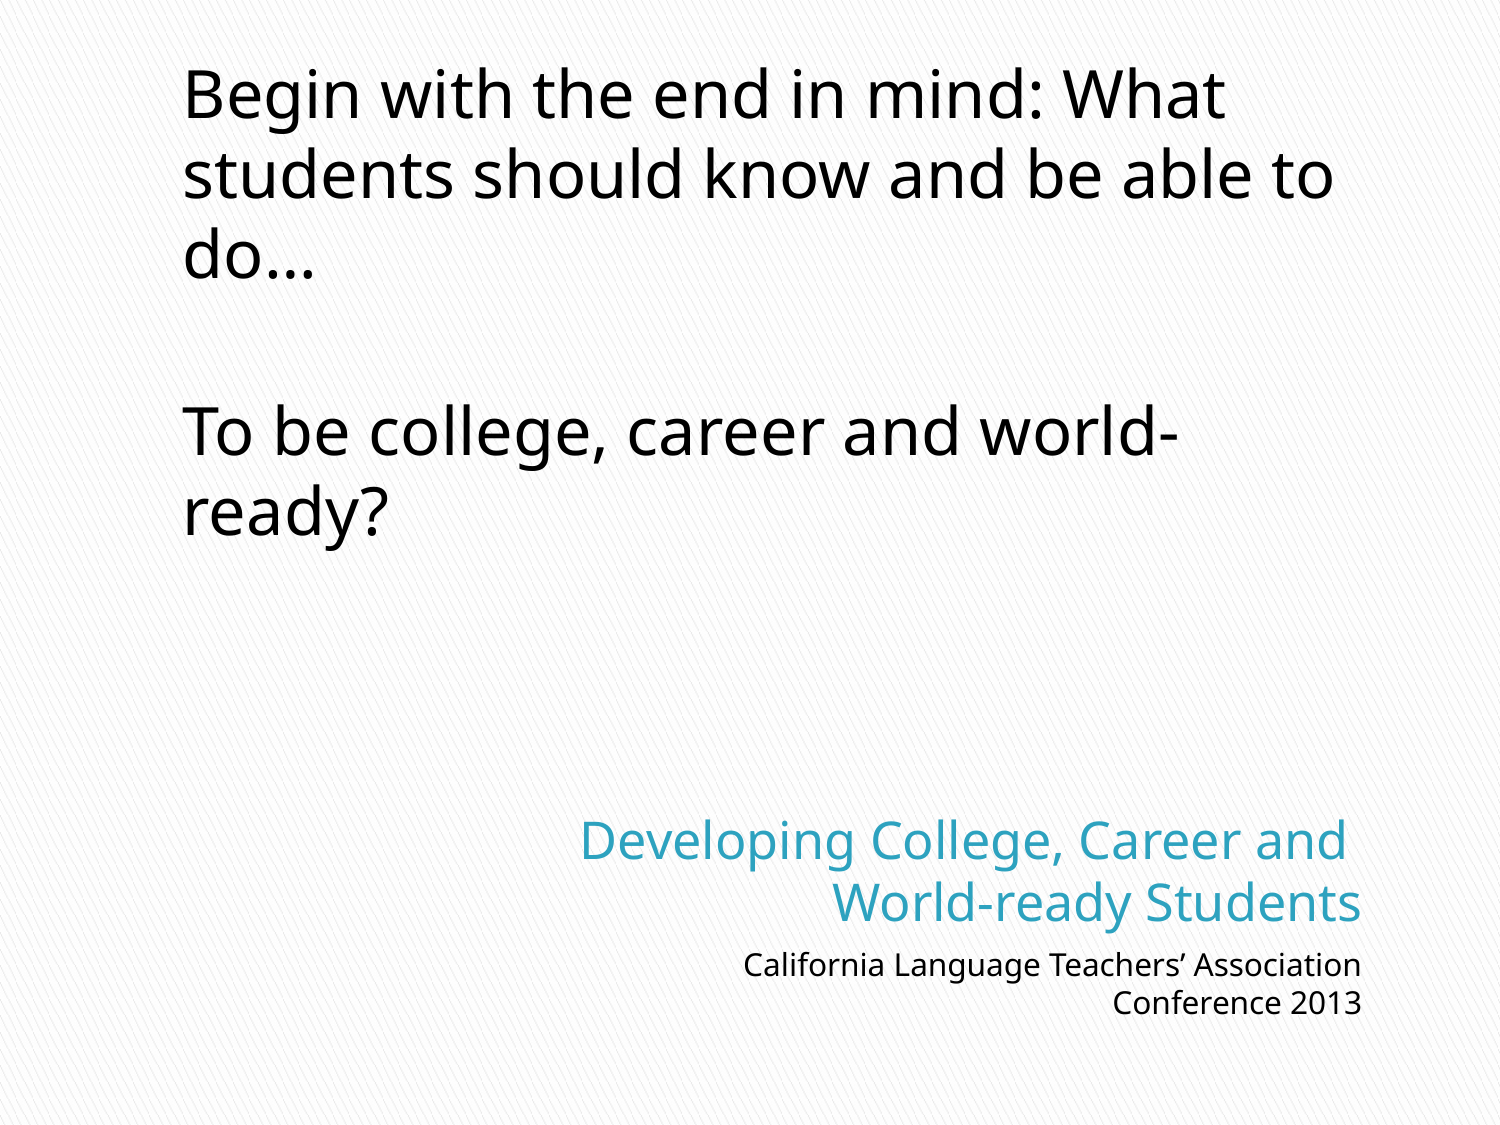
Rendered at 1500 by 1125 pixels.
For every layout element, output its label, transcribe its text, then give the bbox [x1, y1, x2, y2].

title Developing College, Career and World-ready Students [150, 800, 1378, 938]
list California Language Teachers’ Association Conference 2013 [725, 937, 1377, 1029]
list Begin with the end in mind: What students should know and be able to do… To be college, career and world- ready? [150, 45, 1377, 795]
